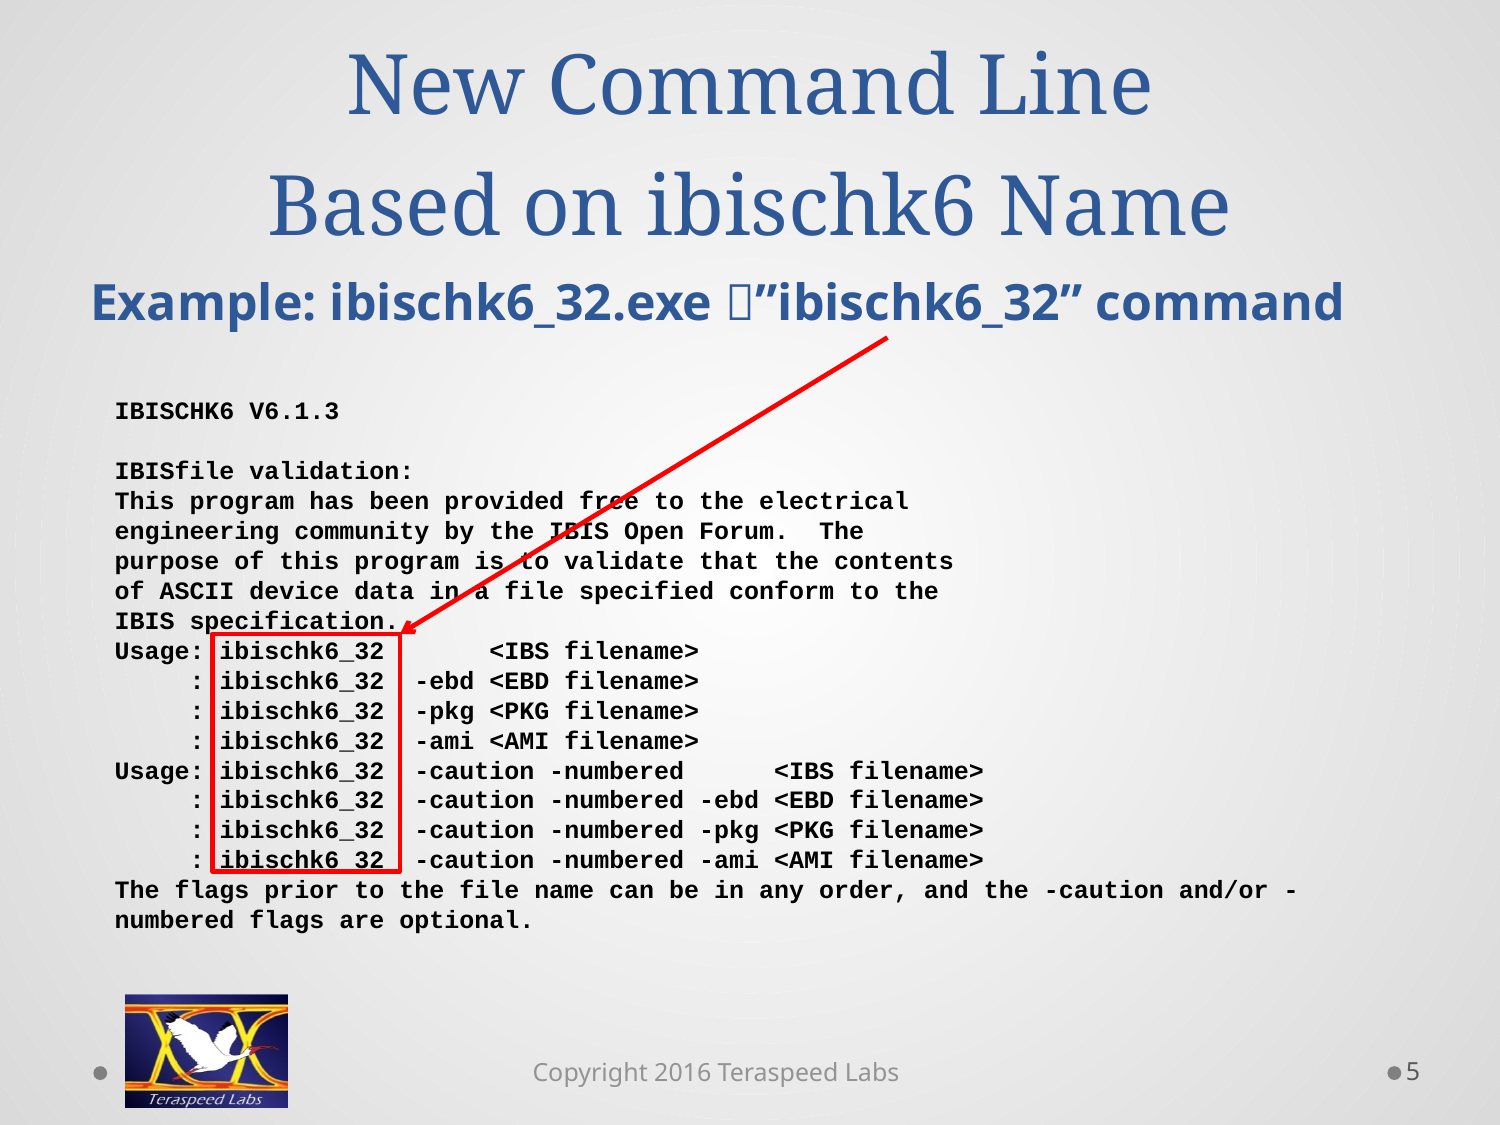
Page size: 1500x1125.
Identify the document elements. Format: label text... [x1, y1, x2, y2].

slide_number 5 [1401, 1042, 1494, 1103]
picture [125, 1005, 288, 1108]
list Example: ibischk6_32.exe ”ibischk6_32” command [75, 262, 1425, 1005]
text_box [399, 337, 888, 635]
text_box IBISCHK6 V6.1.3 IBISfile validation: This program has been provided free to the electrical engineering community by the IBIS Open Forum. The purpose of this program is to validate that the contents of ASCII device data in a file specified conform to the IBIS specification. Usage: ibischk6_32 <IBS filename> : ibischk6_32 -ebd <EBD filename> : ibischk6_32 -pkg <PKG filename> : ibischk6_32 -ami <AMI filename> Usage: ibischk6_32 -caution -numbered <IBS filename> : ibischk6_32 -caution -numbered -ebd <EBD filename> : ibischk6_32 -caution -numbered -pkg <PKG filename> : ibischk6_32 -caution -numbered -ami <AMI filename> The flags prior to the file name can be in any order, and the -caution and/or -numbered flags are optional. [99, 387, 1388, 942]
footer Copyright 2016 Teraspeed Labs [525, 1043, 993, 1103]
title New Command Line Based on ibischk6 Name [75, 0, 1425, 262]
text_box [210, 632, 402, 874]
